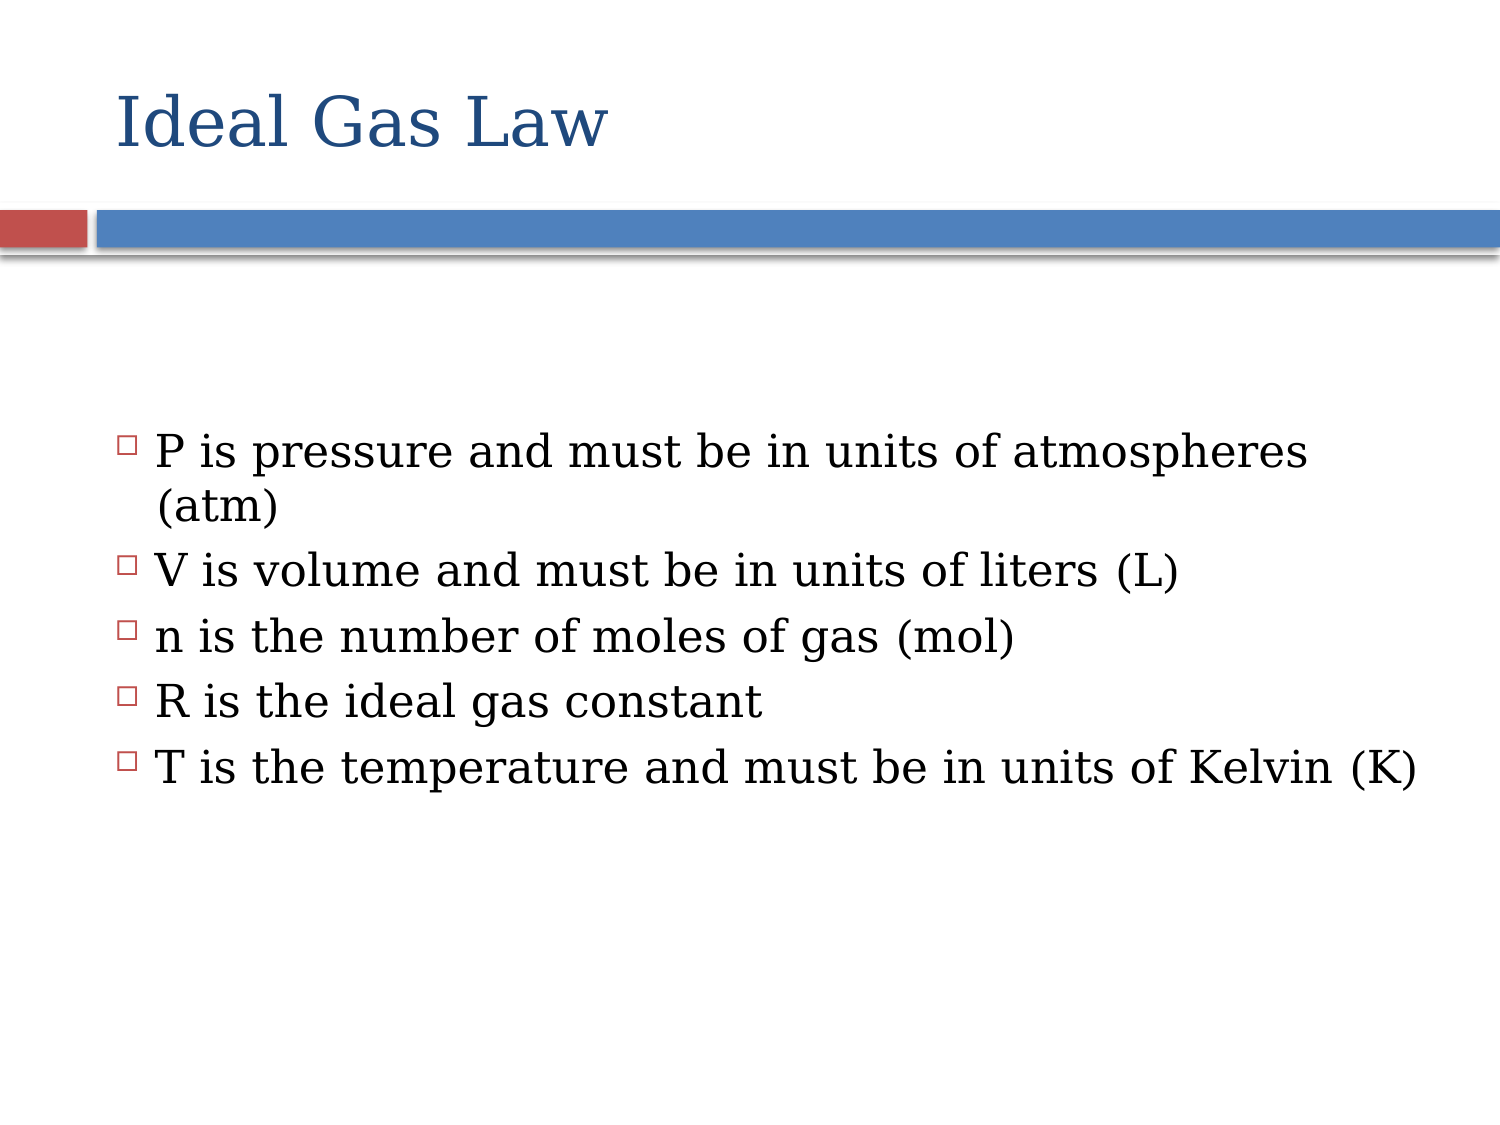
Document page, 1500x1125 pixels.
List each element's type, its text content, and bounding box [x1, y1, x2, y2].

title Ideal Gas Law [100, 37, 1438, 200]
